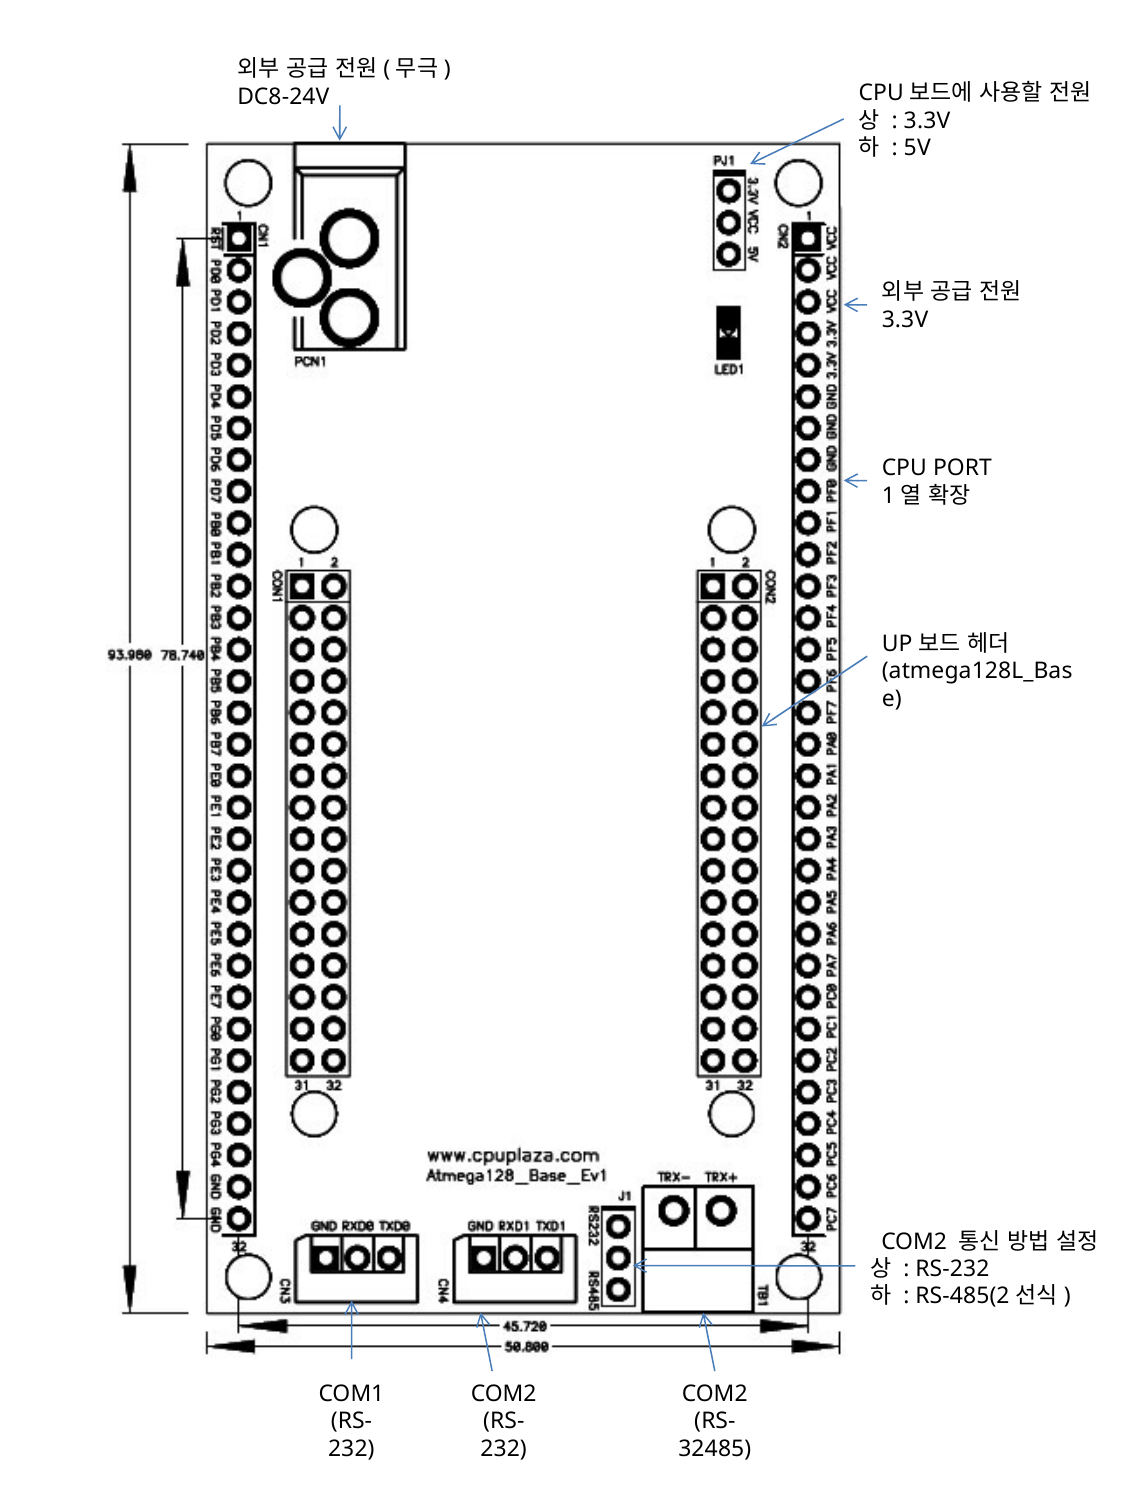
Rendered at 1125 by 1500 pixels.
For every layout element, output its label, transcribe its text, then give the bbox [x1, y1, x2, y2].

text_box CPU보드에 사용할 전원 상 : 3.3V 하 : 5V [843, 70, 1125, 168]
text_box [456, 1335, 516, 1348]
picture [105, 128, 860, 1372]
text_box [761, 655, 868, 727]
text_box CPU PORT 1열 확장 [867, 445, 1055, 515]
text_box COM2 통신 방법 설정 상 : RS-232 하 : RS-485(2선식) [864, 1218, 1125, 1316]
text_box 외부 공급 전원 3.3V [867, 269, 1055, 340]
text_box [679, 1335, 739, 1348]
text_box COM2 (RS-232) [445, 1379, 563, 1469]
text_box COM2 (RS-32485) [644, 1379, 786, 1469]
text_box COM1 (RS-232) [292, 1379, 411, 1469]
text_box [749, 119, 844, 165]
text_box UP보드 헤더 (atmega128L_Base) [867, 621, 1090, 719]
text_box 외부 공급 전원(무극) DC8-24V [222, 46, 481, 117]
